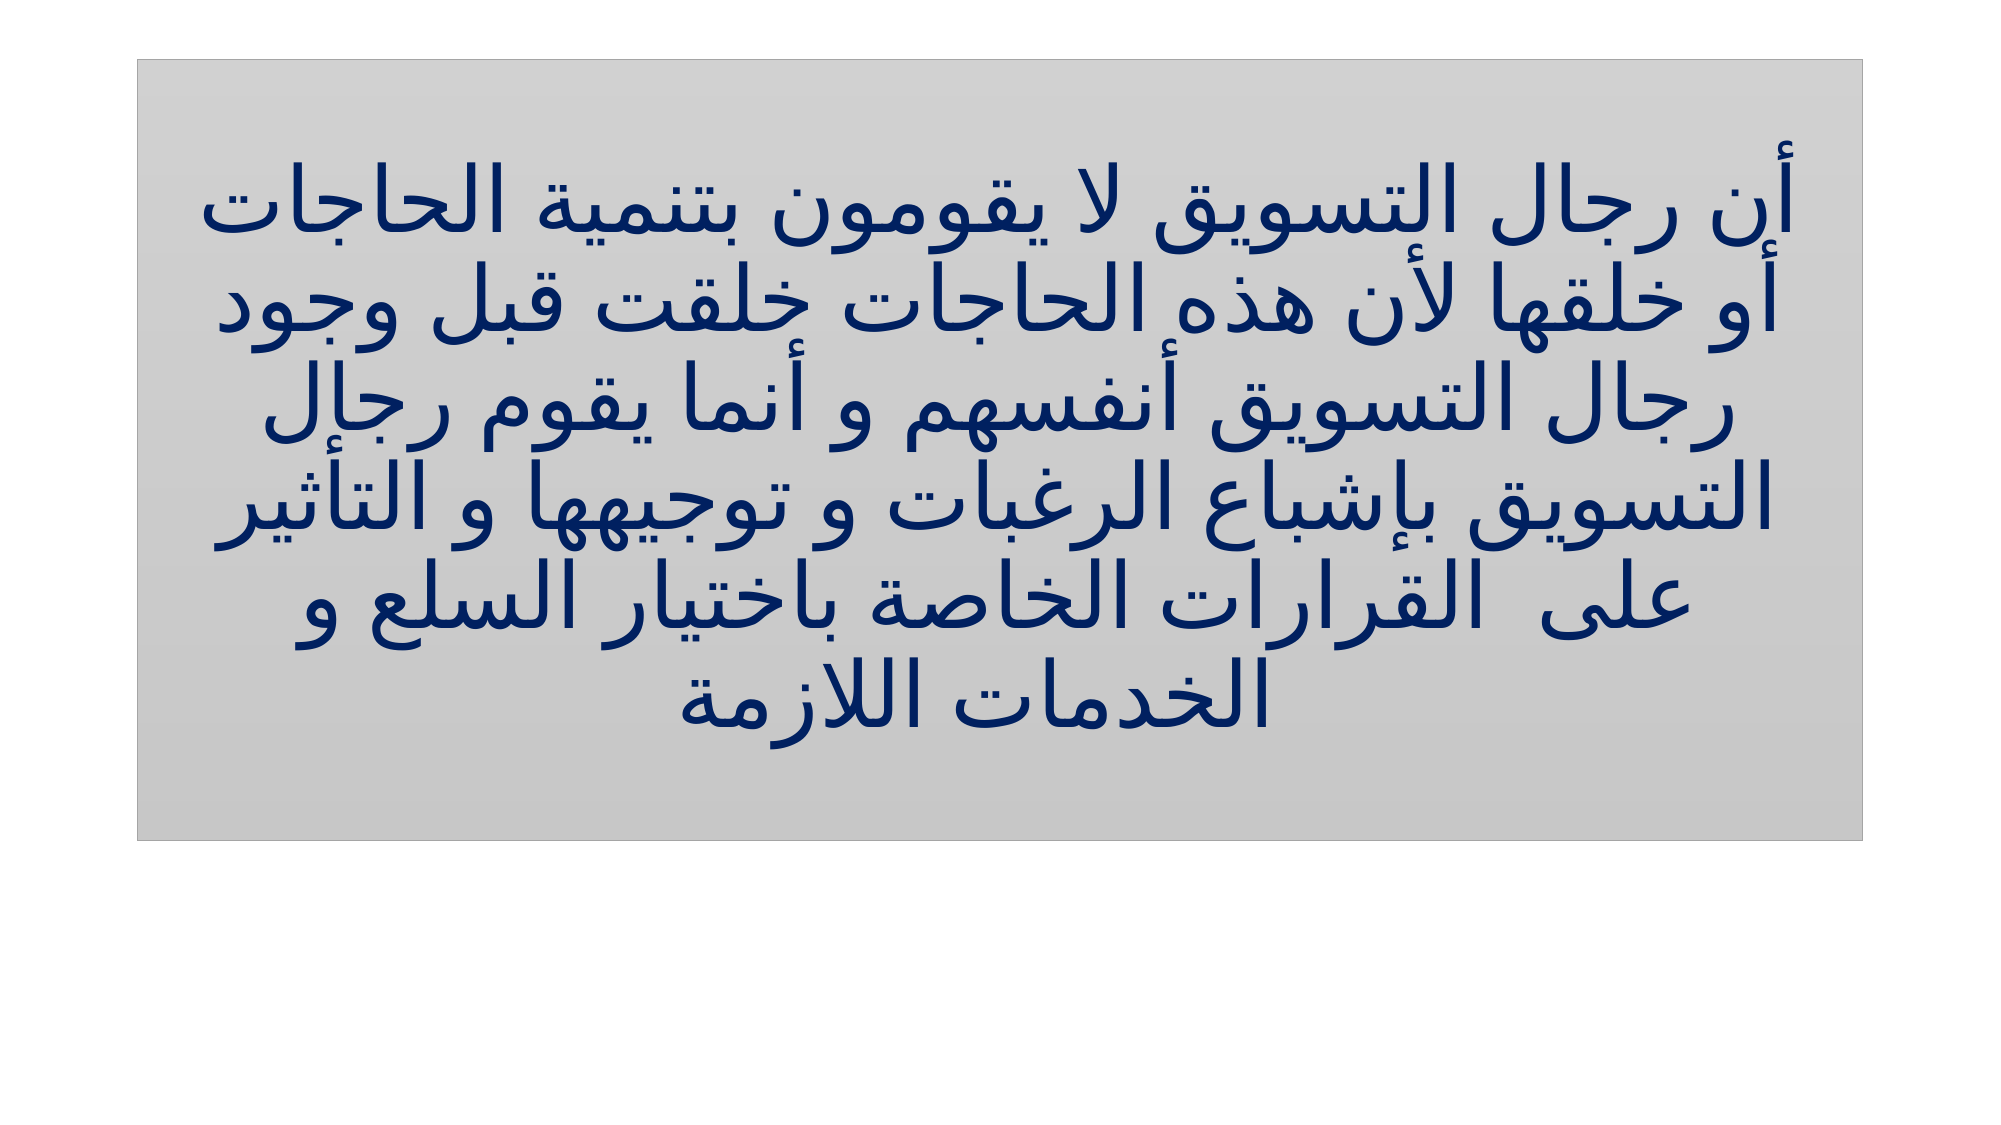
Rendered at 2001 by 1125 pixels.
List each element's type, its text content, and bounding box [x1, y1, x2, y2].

title أن رجال التسويق لا يقومون بتنمية الحاجات أو خلقها لأن هذه الحاجات خلقت قبل وجود رجال التسويق أنفسهم و أنما يقوم رجال التسويق بإشباع الرغبات و توجيهها و التأثير على القرارات الخاصة باختيار السلع و الخدمات اللازمة [137, 59, 1863, 841]
